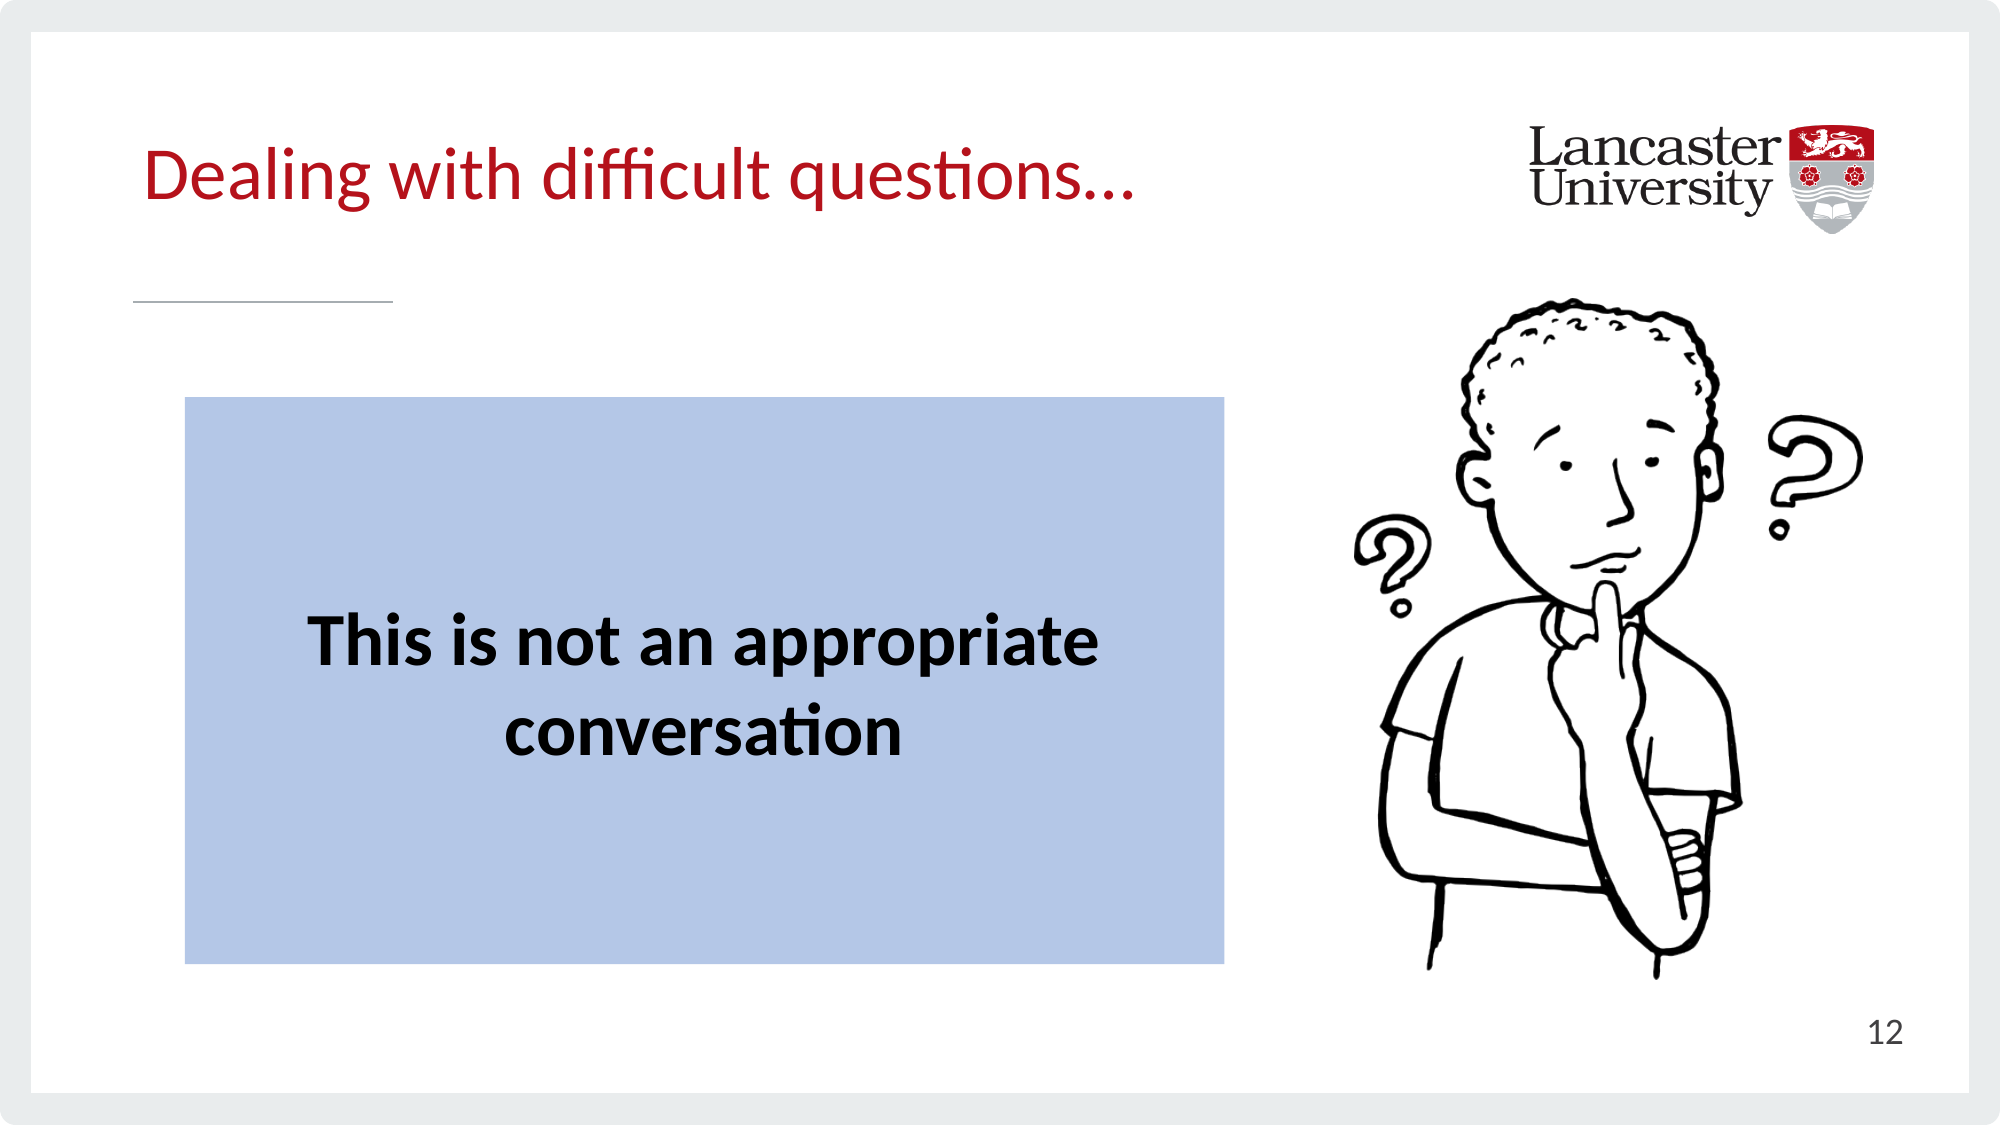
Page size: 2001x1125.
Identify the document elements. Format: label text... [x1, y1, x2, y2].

picture [1354, 298, 1863, 980]
text_box This is not an appropriate conversation [184, 396, 1225, 965]
title Dealing with difficult questions… [128, 78, 1482, 279]
slide_number 12 [1468, 999, 1919, 1060]
